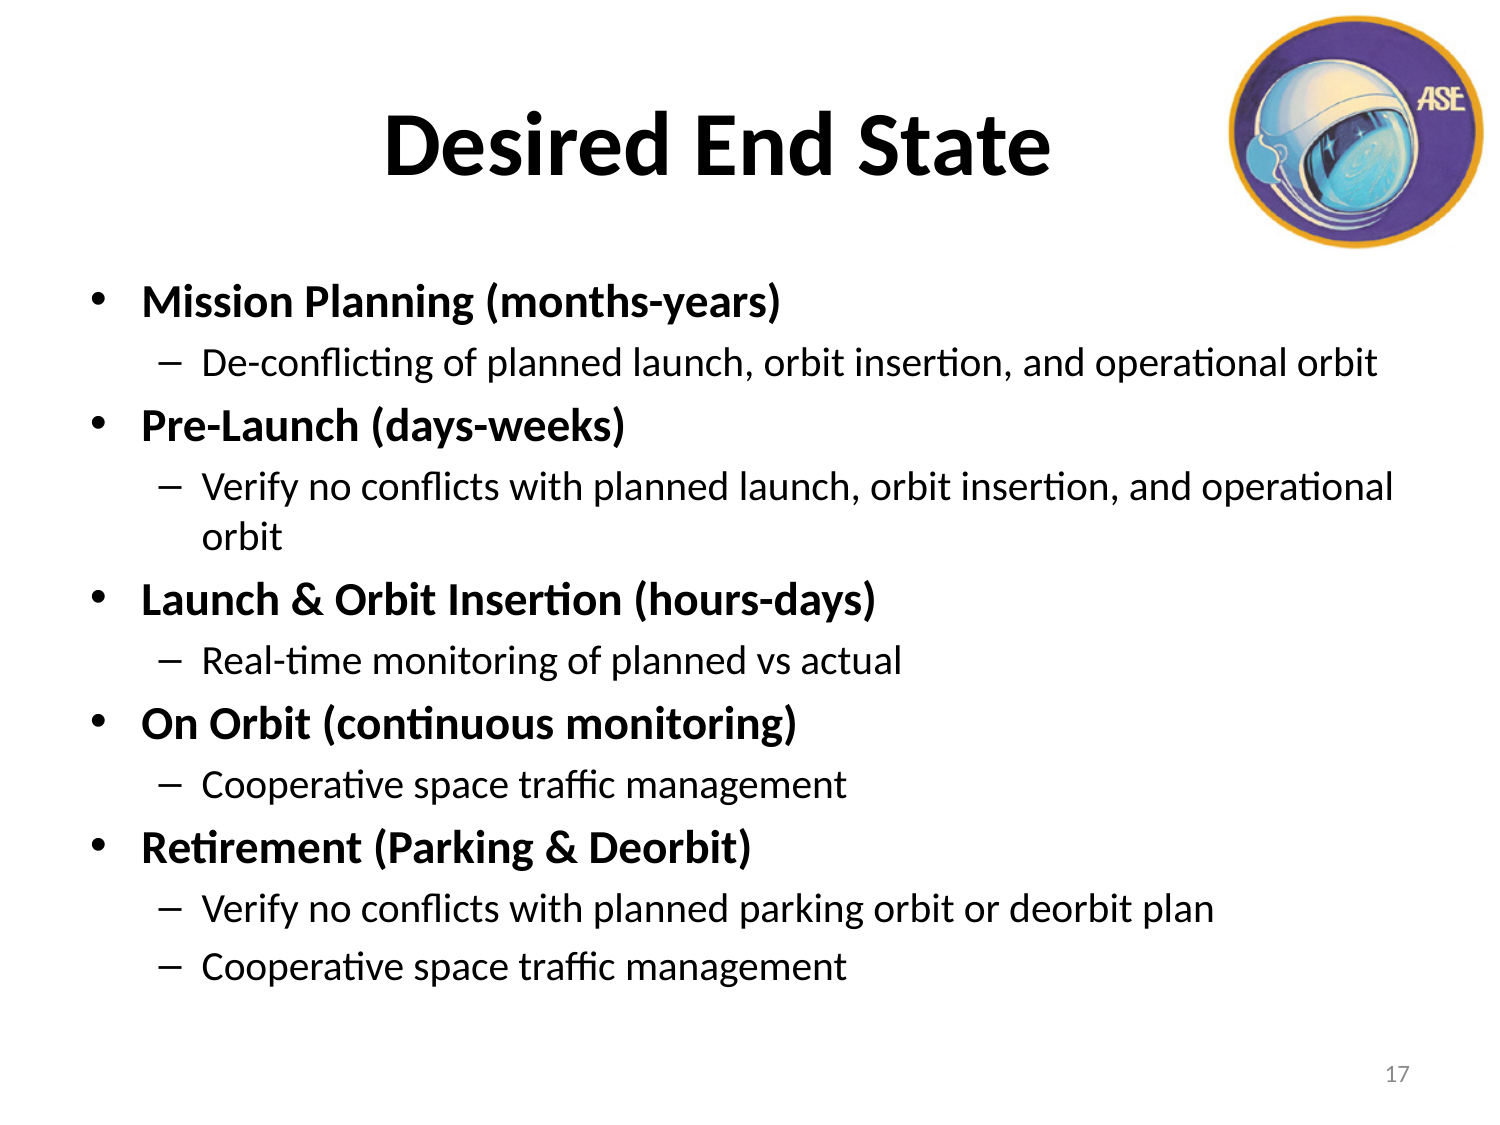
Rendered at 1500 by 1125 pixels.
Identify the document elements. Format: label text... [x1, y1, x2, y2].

list Mission Planning (months-years) De-conflicting of planned launch, orbit insertion, and operational orbit Pre-Launch (days-weeks) Verify no conflicts with planned launch, orbit insertion, and operational orbit Launch & Orbit Insertion (hours-days) Real-time monitoring of planned vs actual On Orbit (continuous monitoring) Cooperative space traffic management Retirement (Parking & Deorbit) Verify no conflicts with planned parking orbit or deorbit plan Cooperative space traffic management [75, 262, 1425, 1005]
picture [1224, 12, 1488, 250]
title Desired End State [75, 45, 1238, 233]
slide_number 17 [1074, 1042, 1425, 1103]
